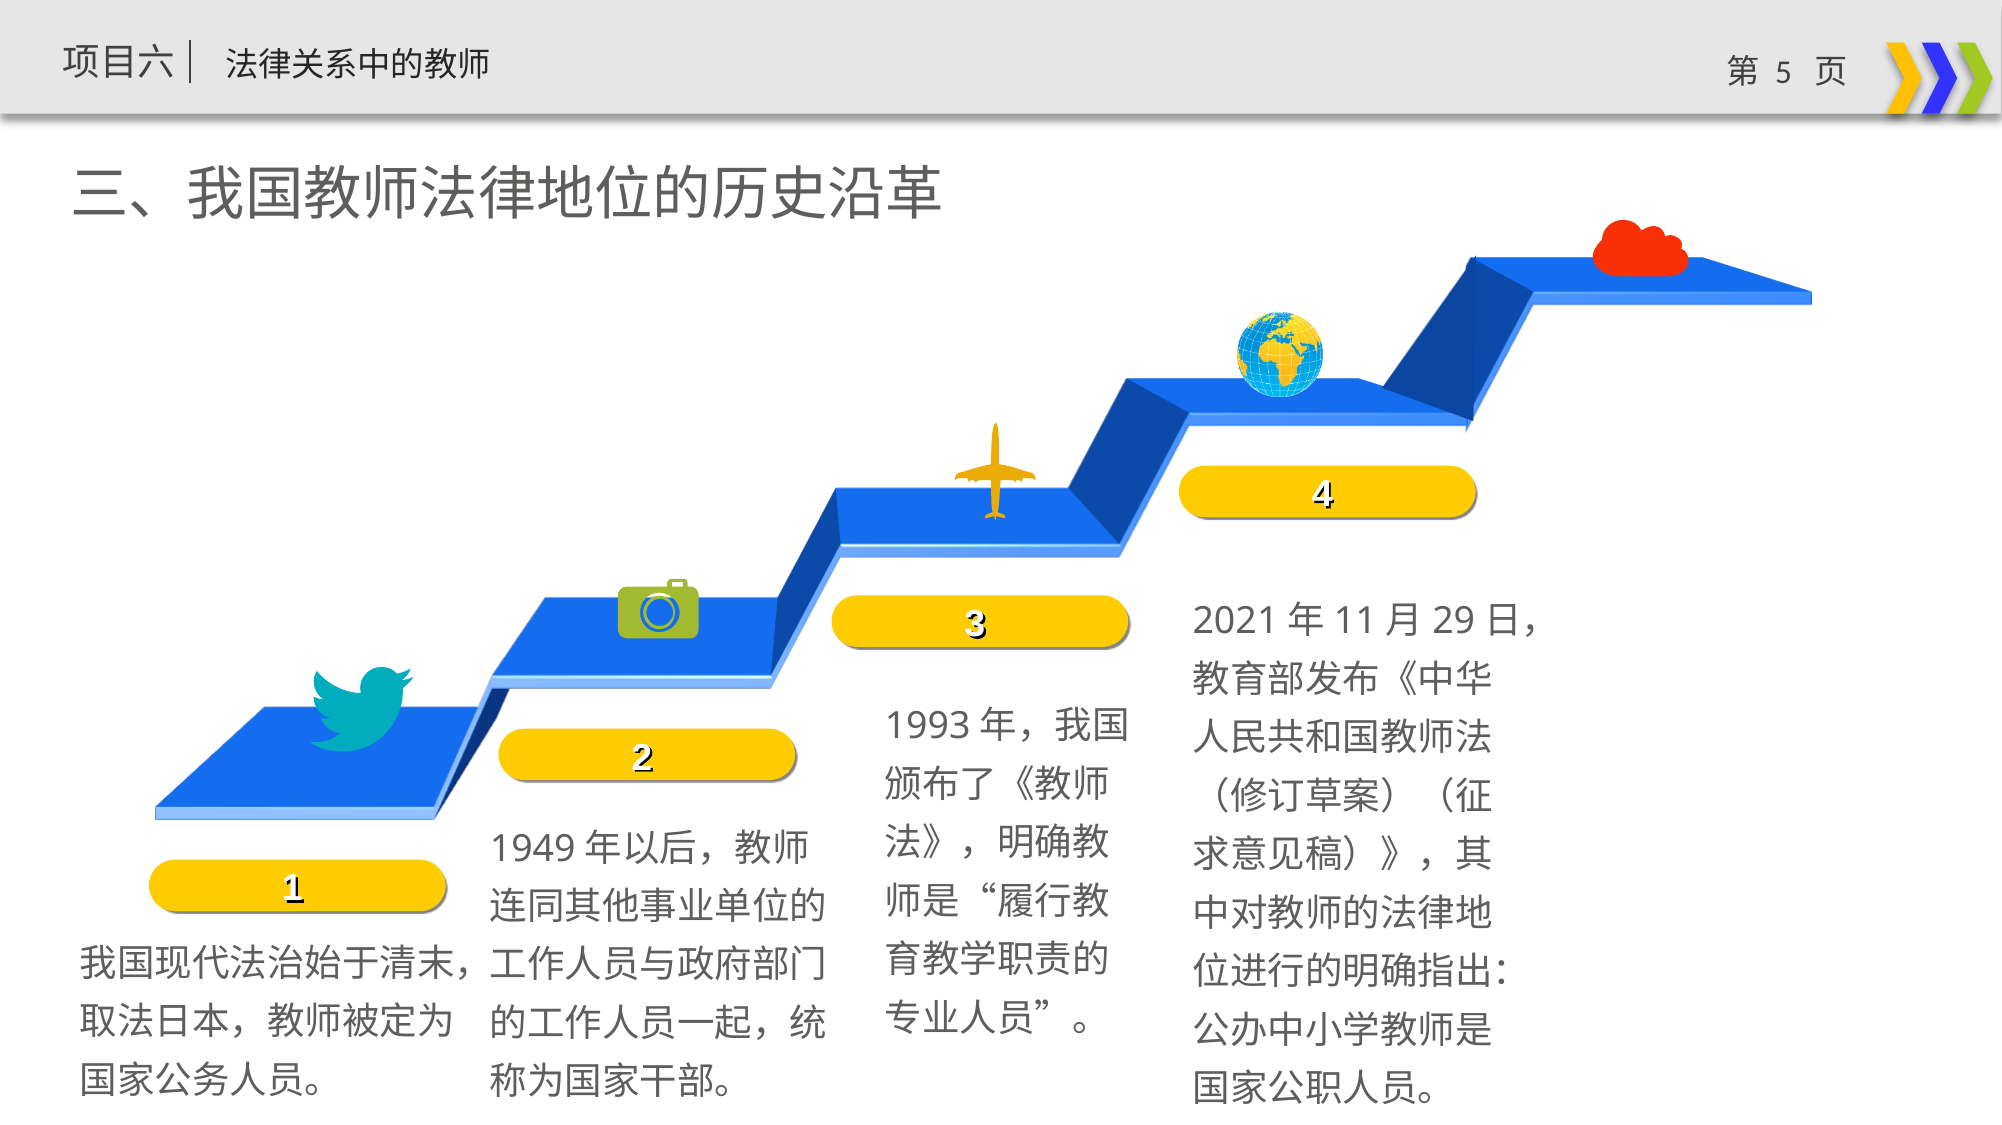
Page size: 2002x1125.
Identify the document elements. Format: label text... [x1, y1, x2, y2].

text_box 三、我国教师法律地位的历史沿革 [55, 149, 1001, 234]
text_box 1949年以后，教师连同其他事业单位的工作人员与政府部门的工作人员一起，统称为国家干部。 [475, 834, 849, 1110]
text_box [148, 859, 446, 912]
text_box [498, 728, 796, 781]
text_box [831, 595, 1129, 648]
text_box 我国现代法治始于清末，取法日本，教师被定为国家公务人员。 [64, 917, 475, 1108]
picture [1235, 310, 1323, 398]
text_box [1593, 219, 1686, 252]
text_box 2021年11月29日，教育部发布《中华人民共和国教师法（修订草案）（征求意见稿）》，其中对教师的法律地位进行的明确指出：公办中小学教师是国家公职人员。 [1177, 834, 1542, 1117]
text_box 1993年，我国颁布了《教师法》，明确教师是“履行教育教学职责的专业人员”。 [870, 834, 1161, 1047]
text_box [1178, 465, 1476, 518]
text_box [151, 254, 1814, 823]
